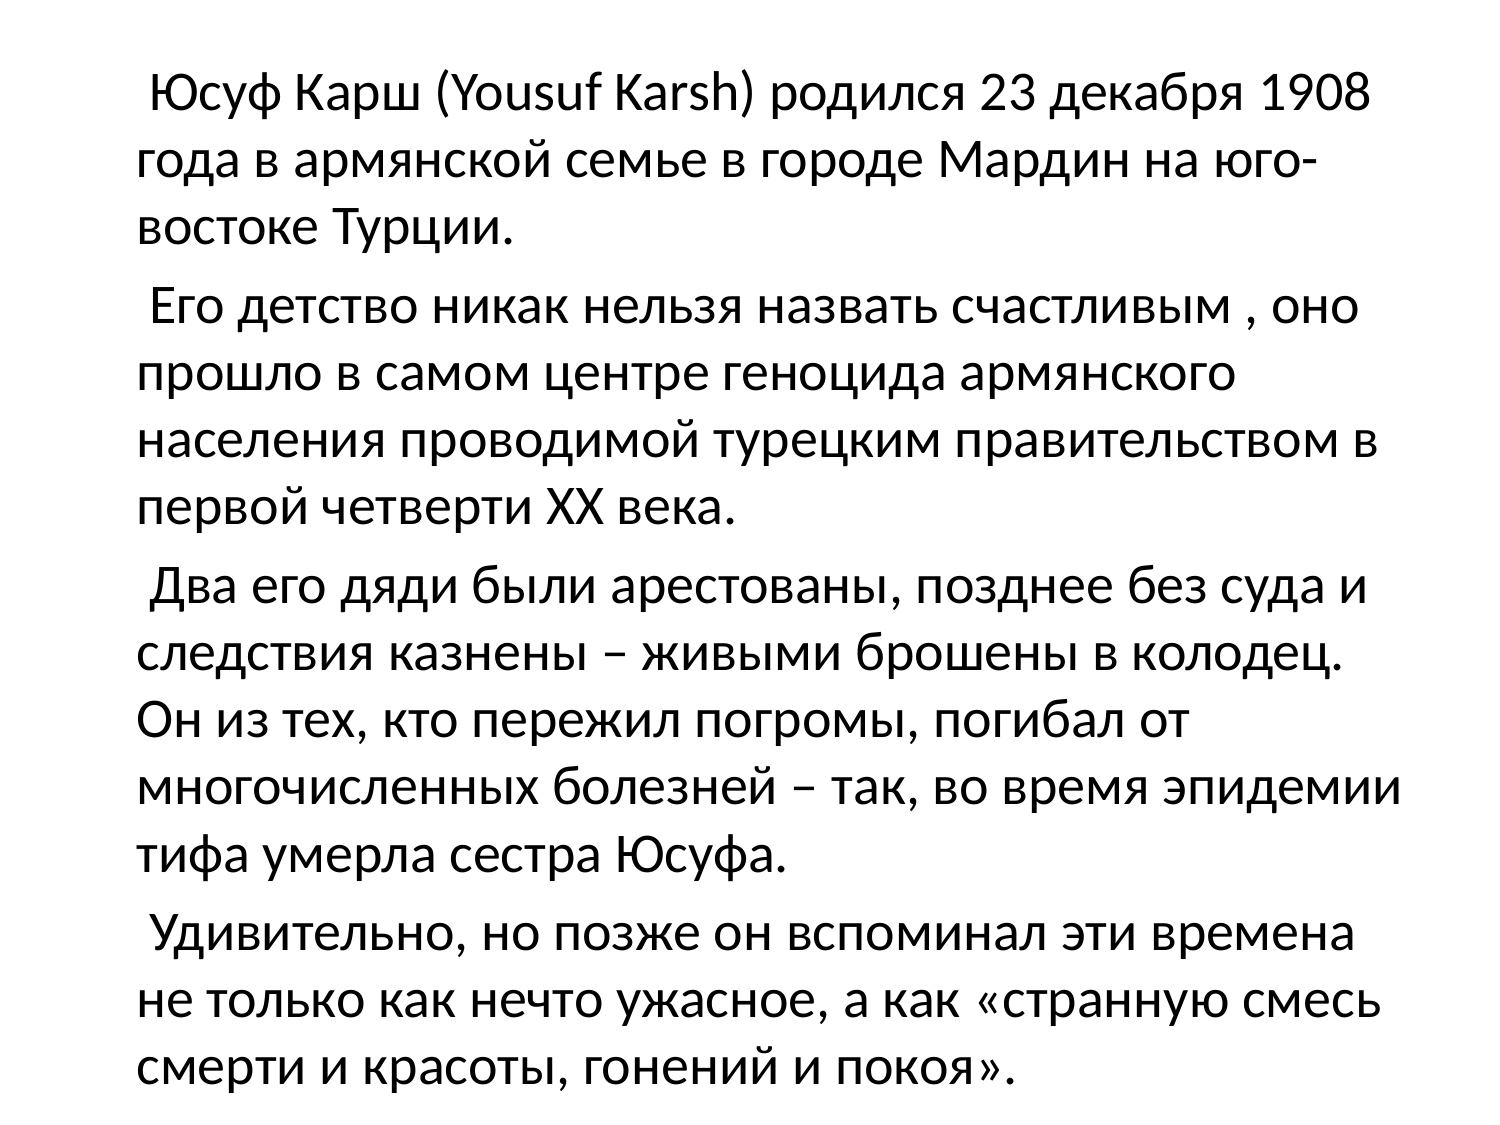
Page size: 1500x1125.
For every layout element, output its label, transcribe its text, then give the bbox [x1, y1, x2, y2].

list Юсуф Карш (Yousuf Karsh) родился 23 декабря 1908 года в армянской семье в городе Мардин на юго-востоке Турции. Его детство никак нельзя назвать счастливым , оно прошло в самом центре геноцида армянского населения проводимой турецким правительством в первой четверти XX века. Два его дяди были арестованы, позднее без суда и следствия казнены – живыми брошены в колодец. Он из тех, кто пережил погромы, погибал от многочисленных болезней – так, во время эпидемии тифа умерла сестра Юсуфа. Удивительно, но позже он вспоминал эти времена не только как нечто ужасное, а как «странную смесь смерти и красоты, гонений и покоя». [70, 46, 1421, 1125]
